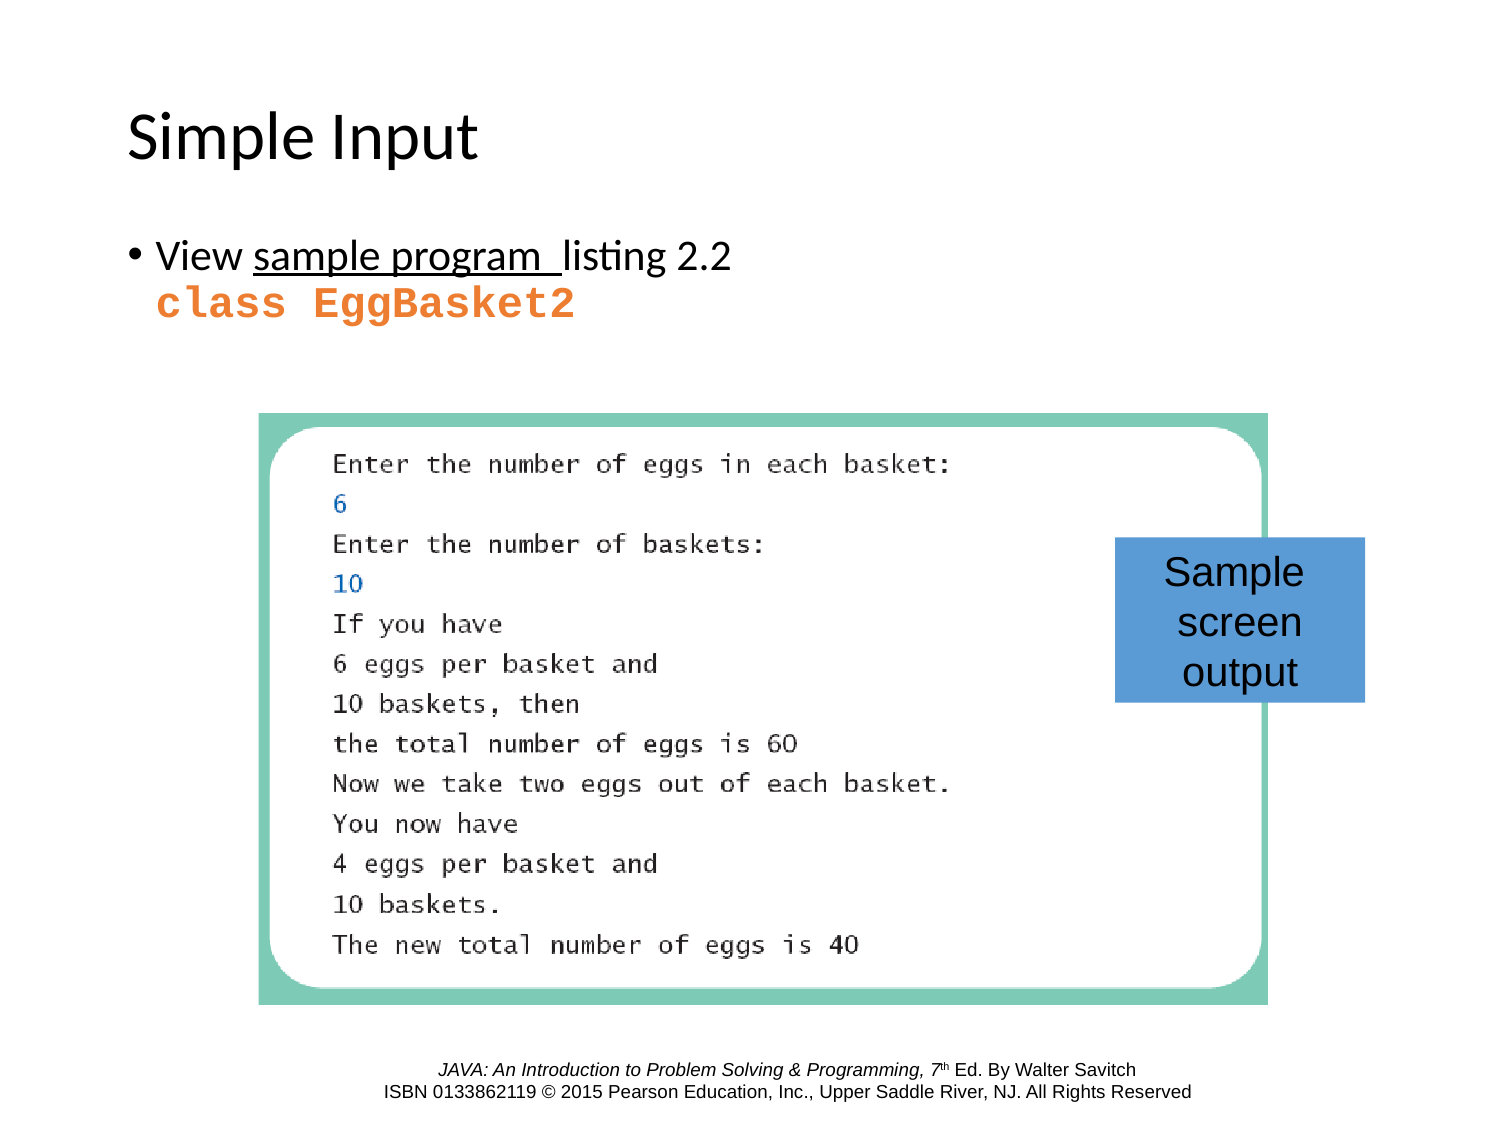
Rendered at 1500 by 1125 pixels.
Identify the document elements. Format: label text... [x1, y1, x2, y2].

title Simple Input [112, 62, 1388, 213]
text_box Sample screen output [1274, 537, 1366, 703]
list View sample program listing 2.2 class EggBasket2 [112, 224, 1288, 925]
picture [258, 412, 1269, 1005]
